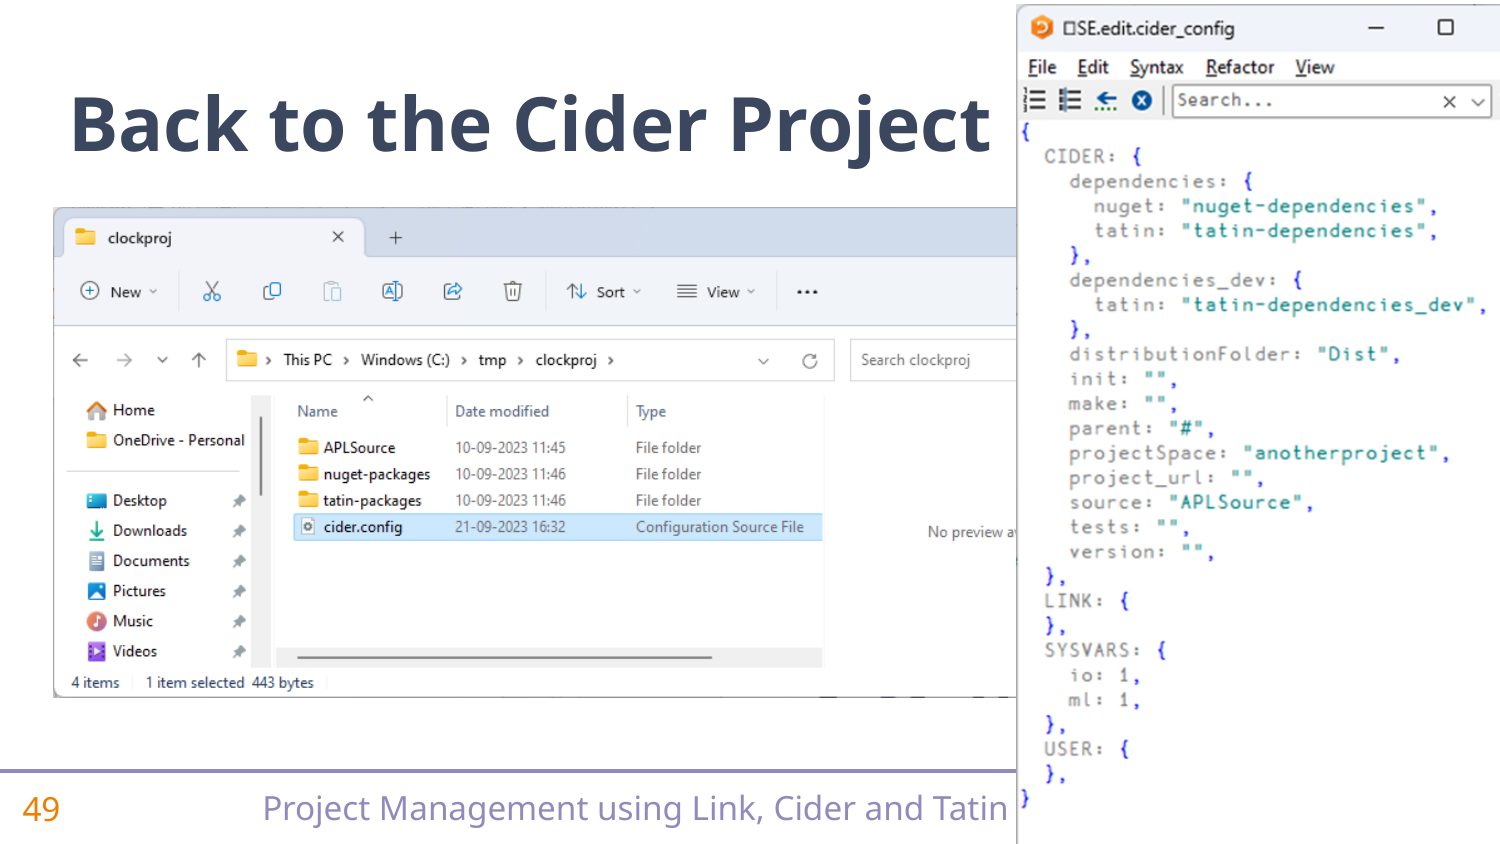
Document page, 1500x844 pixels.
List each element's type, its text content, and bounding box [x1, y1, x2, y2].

title Back to the Cider Project [53, 61, 1011, 174]
picture [52, 3, 1500, 844]
